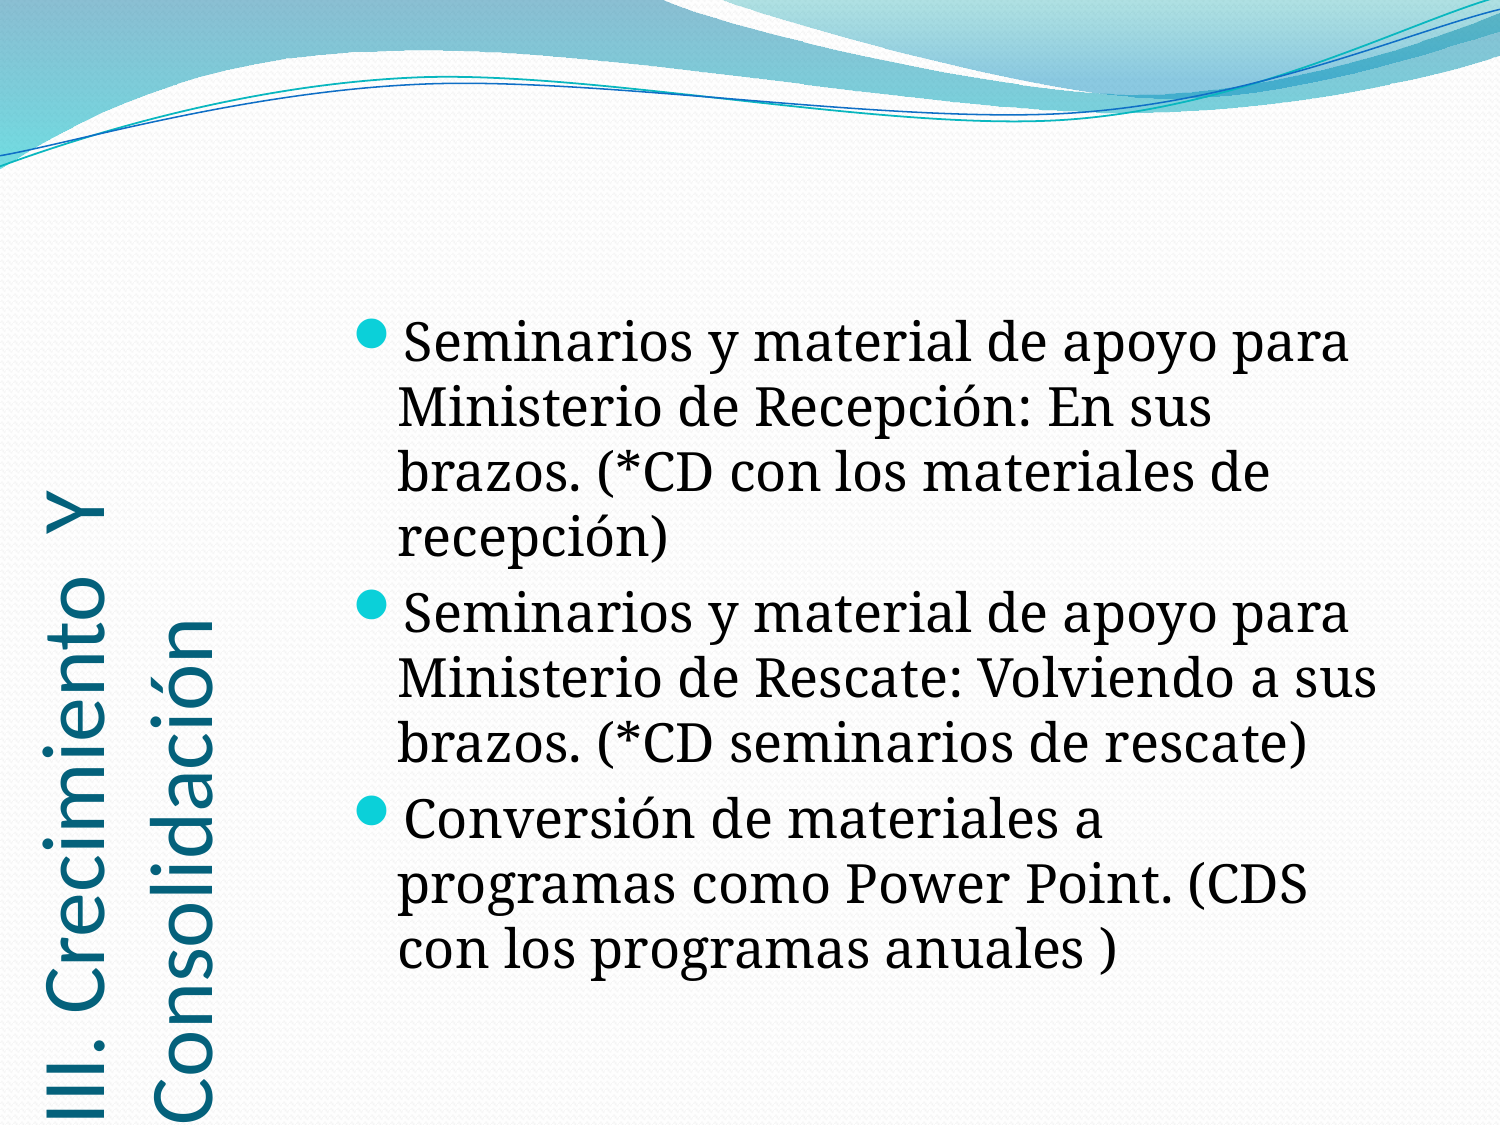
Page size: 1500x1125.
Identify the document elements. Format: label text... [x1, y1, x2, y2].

list Seminarios y material de apoyo para Ministerio de Recepción: En sus brazos. (*CD con los materiales de recepción) Seminarios y material de apoyo para Ministerio de Rescate: Volviendo a sus brazos. (*CD seminarios de rescate) Conversión de materiales a programas como Power Point. (CDS con los programas anuales ) [337, 299, 1412, 1046]
title III. Crecimiento Y Consolidación [6, 0, 231, 1125]
